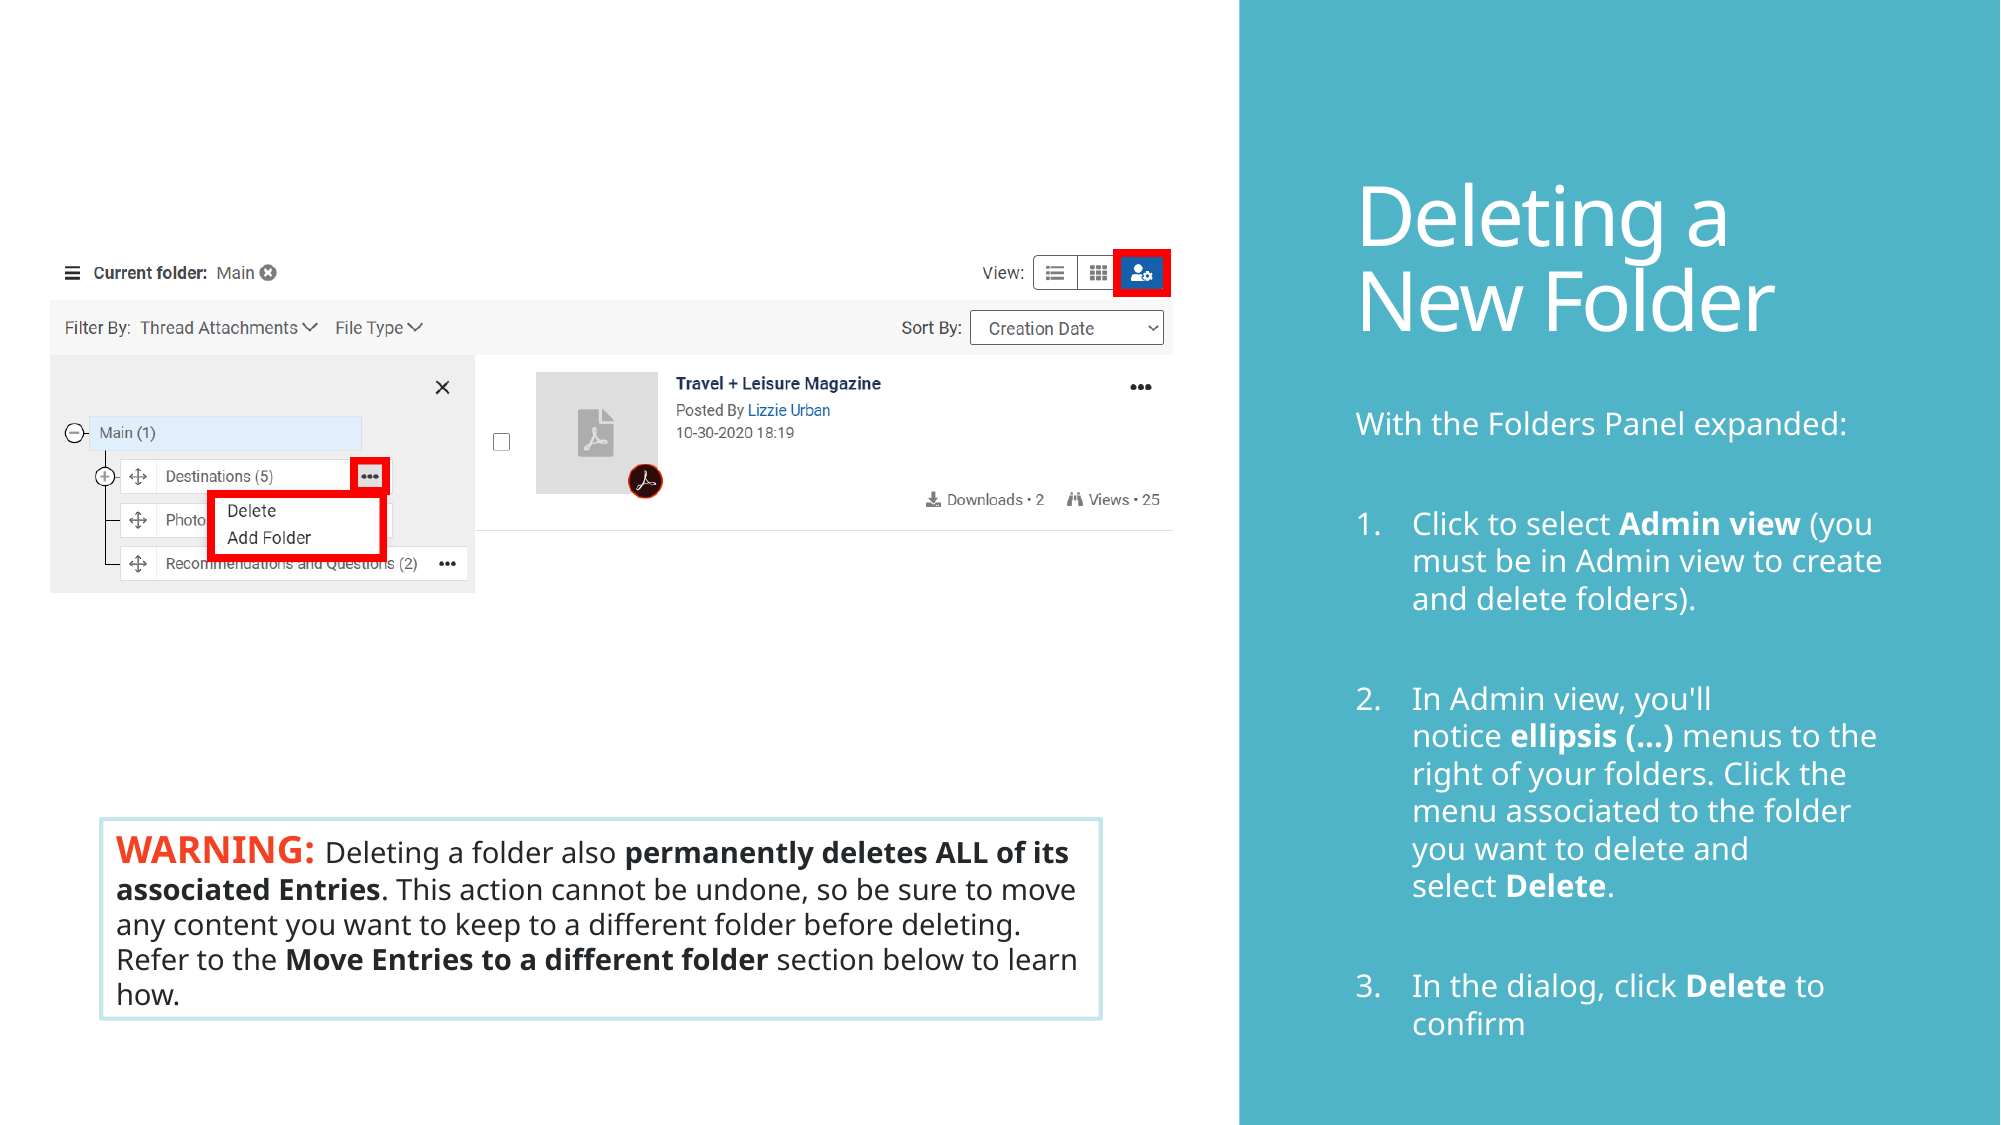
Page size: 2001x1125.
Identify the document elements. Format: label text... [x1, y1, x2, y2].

text_box [1238, 0, 2000, 1125]
text_box WARNING: Deleting a folder also permanently deletes ALL of its associated Entries. This action cannot be undone, so be sure to move any content you want to keep to a different folder before deleting. Refer to the Move Entries to a different folder section below to learn how. [101, 819, 1101, 1019]
text_box With the Folders Panel expanded: Click to select Admin view (you must be in Admin view to create and delete folders). In Admin view, you'll notice ellipsis (...) menus to the right of your folders. Click the menu associated to the folder you want to delete and select Delete. In the dialog, click Delete to confirm [1340, 396, 1899, 948]
picture [34, 246, 1173, 594]
title Deleting a New Folder [1340, 40, 1899, 356]
